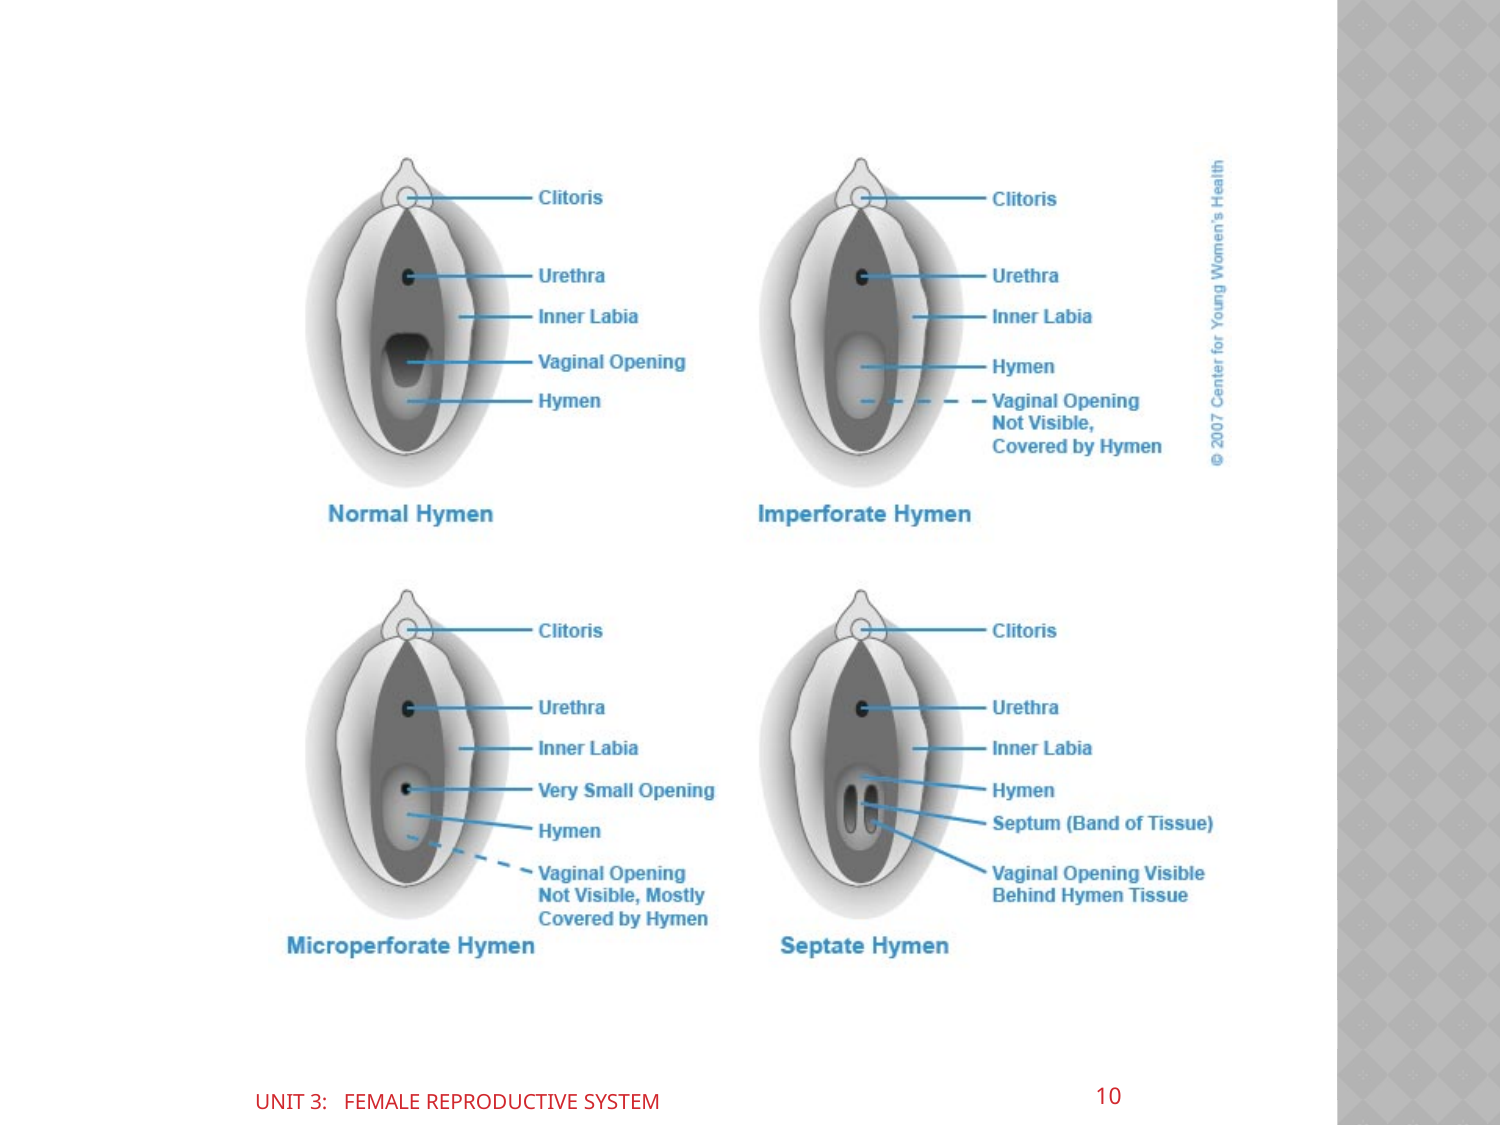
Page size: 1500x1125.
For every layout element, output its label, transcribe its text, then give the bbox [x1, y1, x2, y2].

slide_number 10 [1025, 1075, 1122, 1113]
picture [268, 142, 1232, 983]
list [112, 0, 1388, 1071]
footer UNIT 3: FEMALE REPRODUCTIVE SYSTEM [75, 1075, 675, 1114]
